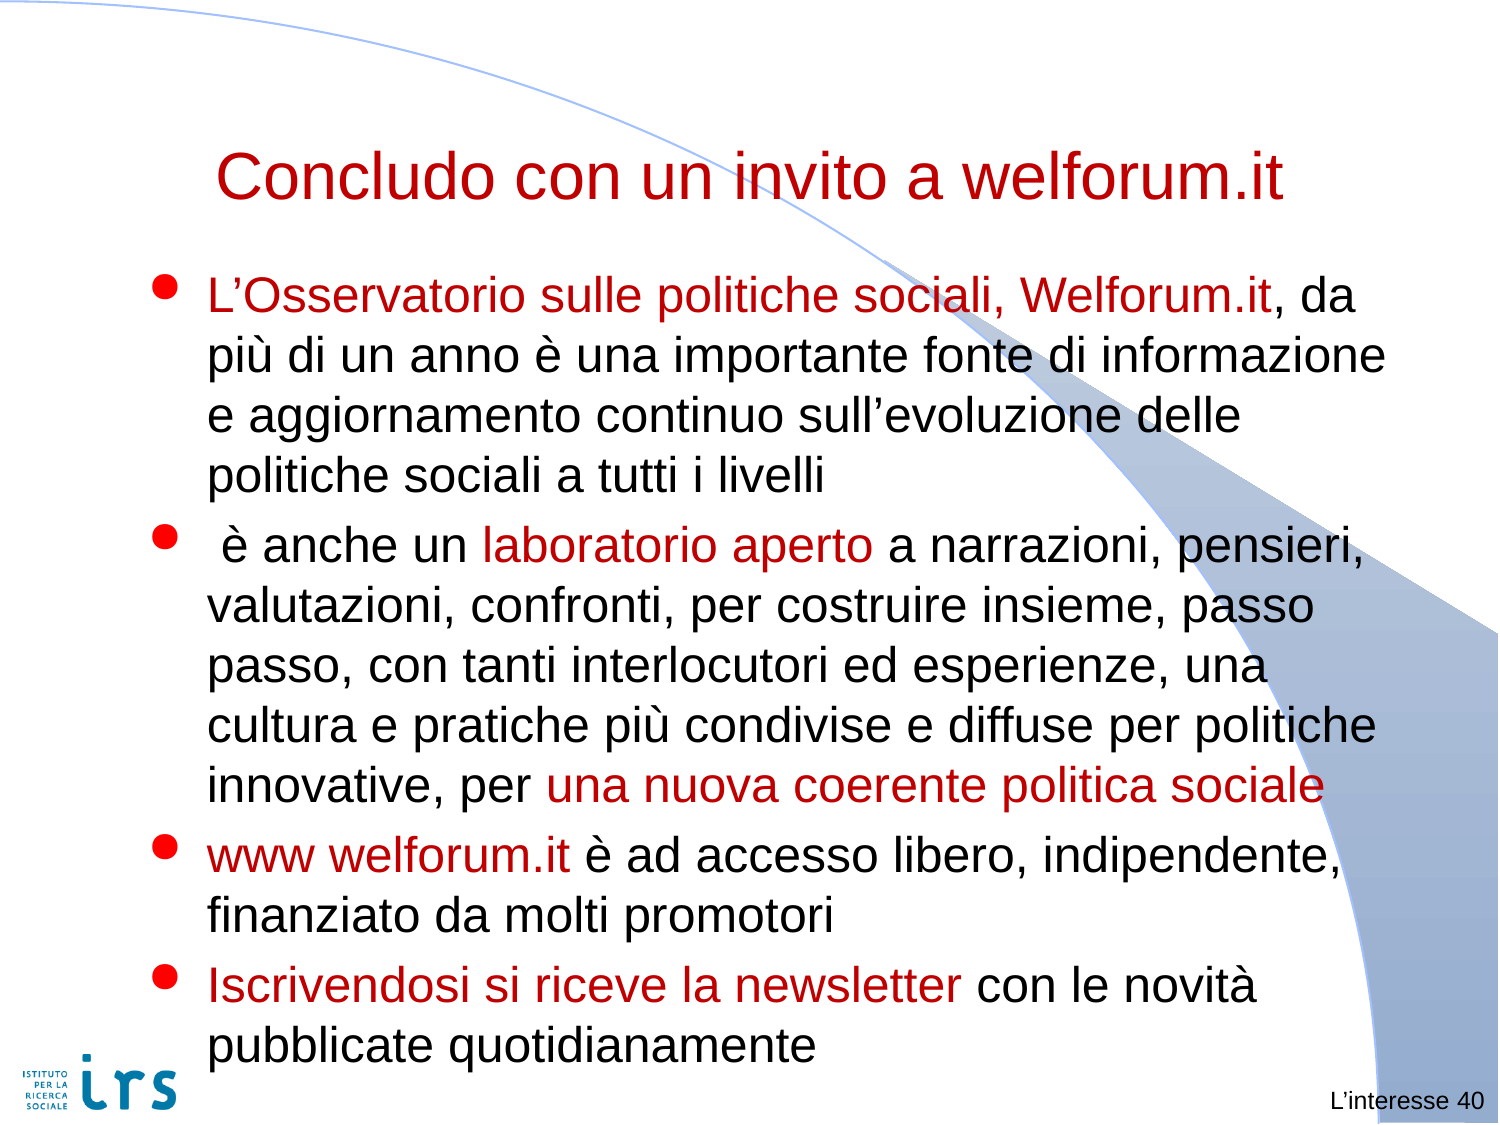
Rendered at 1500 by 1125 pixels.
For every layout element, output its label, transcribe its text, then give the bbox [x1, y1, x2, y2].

list L’Osservatorio sulle politiche sociali, Welforum.it, da più di un anno è una importante fonte di informazione e aggiornamento continuo sull’evoluzione delle politiche sociali a tutti i livelli è anche un laboratorio aperto a narrazioni, pensieri, valutazioni, confronti, per costruire insieme, passo passo, con tanti interlocutori ed esperienze, una cultura e pratiche più condivise e diffuse per politiche innovative, per una nuova coerente politica sociale www welforum.it è ad accesso libero, indipendente, finanziato da molti promotori Iscrivendosi si riceve la newsletter con le novità pubblicate quotidianamente [135, 254, 1412, 1125]
picture [23, 1054, 135, 1110]
title Concludo con un invito a welforum.it [111, 148, 1388, 197]
slide_number L’interesse 40 [1149, 1046, 1500, 1125]
picture [129, 1079, 135, 1110]
